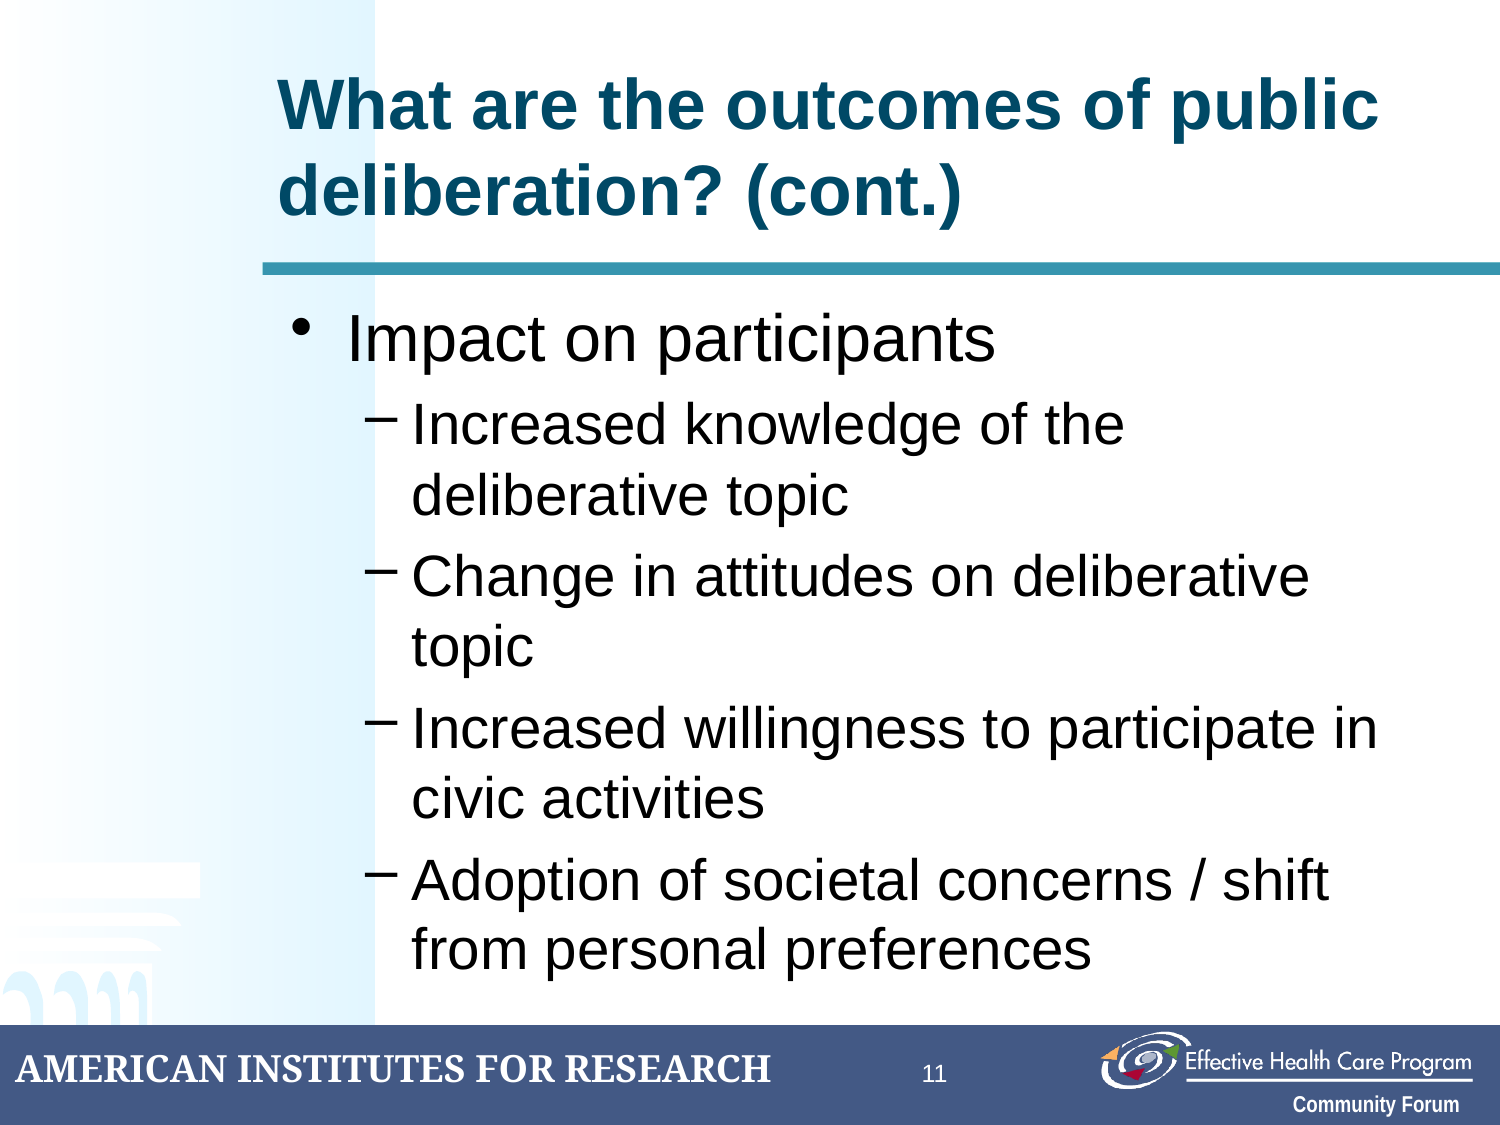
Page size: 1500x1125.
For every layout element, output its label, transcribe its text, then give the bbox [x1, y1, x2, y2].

picture [1100, 1031, 1473, 1089]
list Impact on participants Increased knowledge of the deliberative topic Change in attitudes on deliberative topic Increased willingness to participate in civic activities Adoption of societal concerns / shift from personal preferences [274, 287, 1401, 1026]
title What are the outcomes of public deliberation? (cont.) [262, 49, 1475, 238]
